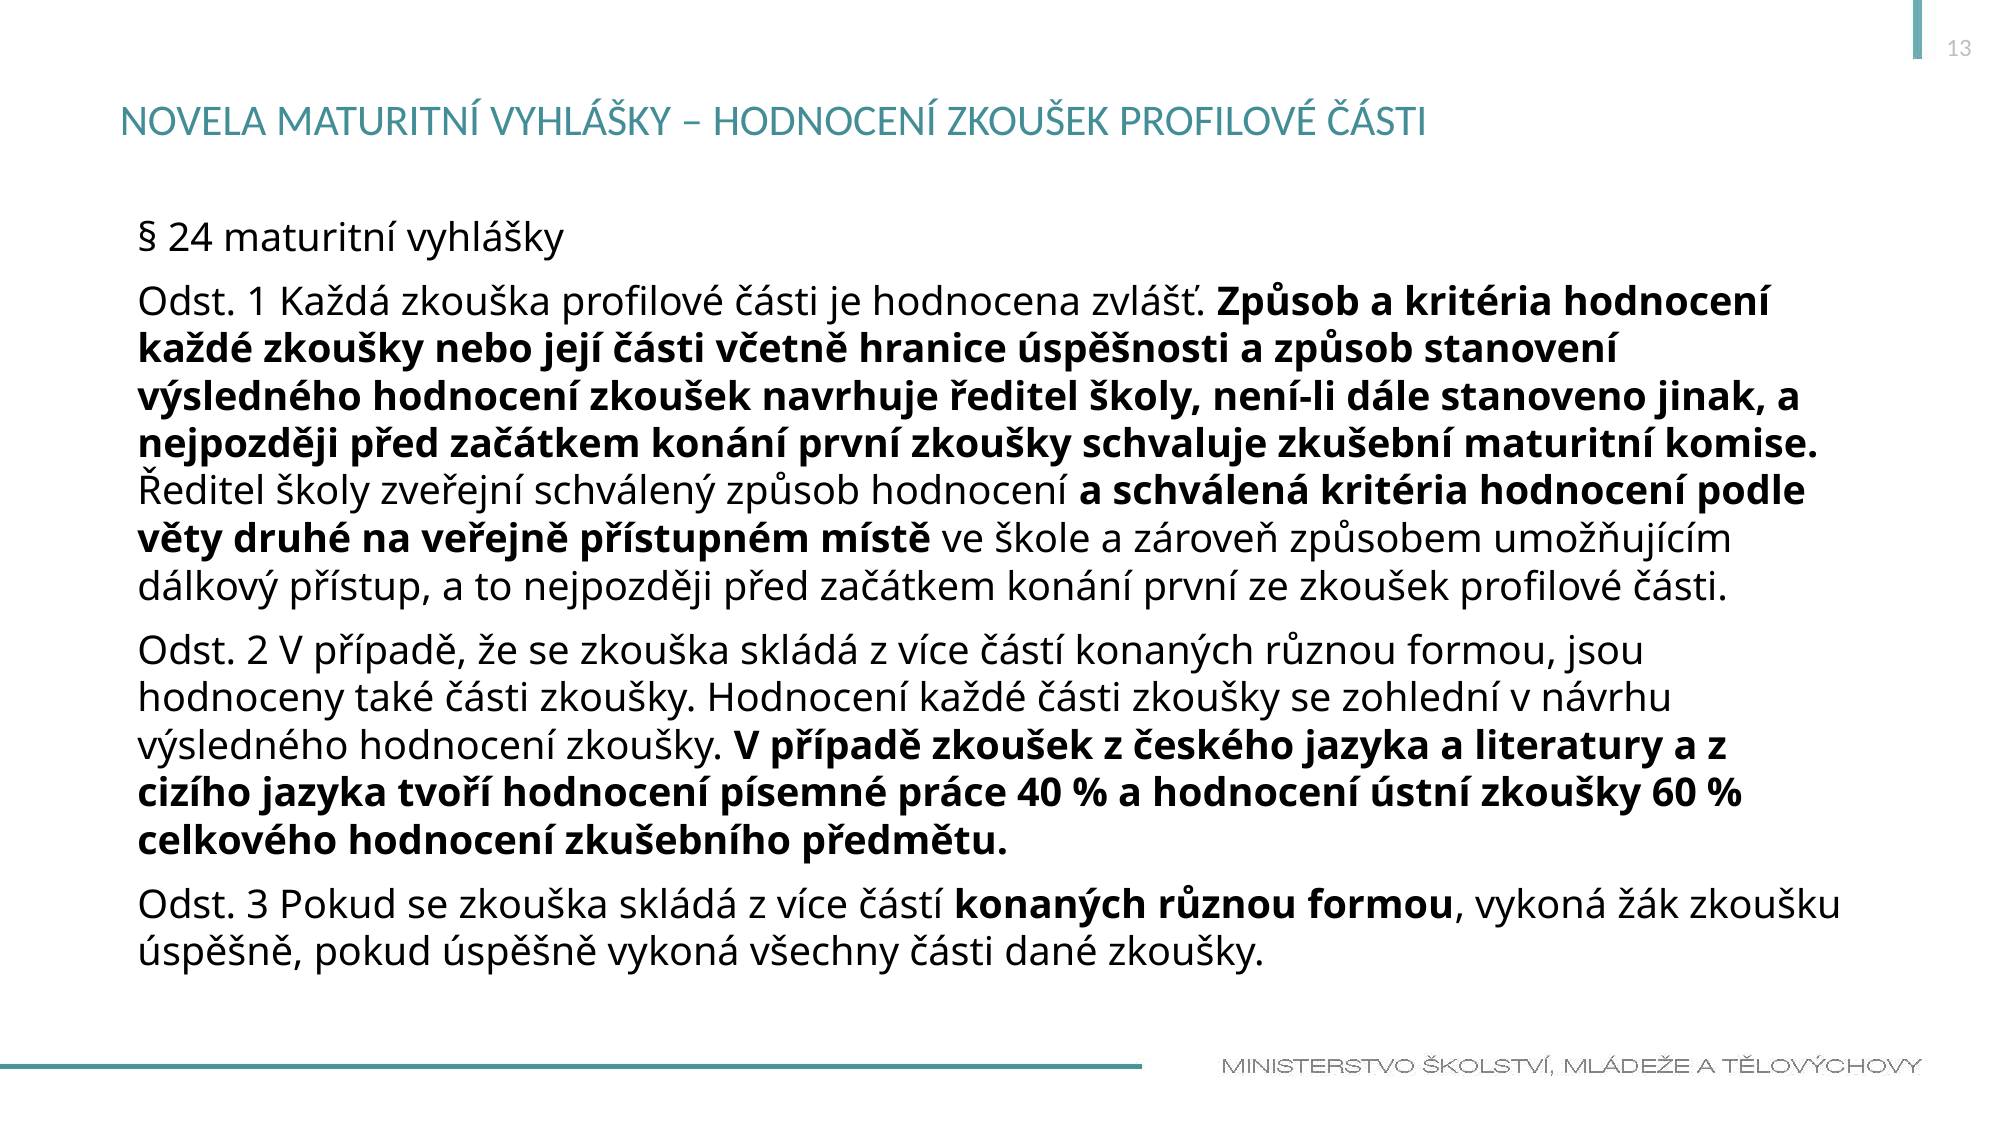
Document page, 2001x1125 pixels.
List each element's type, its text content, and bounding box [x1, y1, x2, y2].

list § 24 maturitní vyhlášky Odst. 1 Každá zkouška profilové části je hodnocena zvlášť. Způsob a kritéria hodnocení každé zkoušky nebo její části včetně hranice úspěšnosti a způsob stanovení výsledného hodnocení zkoušek navrhuje ředitel školy, není-li dále stanoveno jinak, a nejpozději před začátkem konání první zkoušky schvaluje zkušební maturitní komise. Ředitel školy zveřejní schválený způsob hodnocení a schválená kritéria hodnocení podle věty druhé na veřejně přístupném místě ve škole a zároveň způsobem umožňujícím dálkový přístup, a to nejpozději před začátkem konání první ze zkoušek profilové části. Odst. 2 V případě, že se zkouška skládá z více částí konaných různou formou, jsou hodnoceny také části zkoušky. Hodnocení každé části zkoušky se zohlední v návrhu výsledného hodnocení zkoušky. V případě zkoušek z českého jazyka a literatury a z cizího jazyka tvoří hodnocení písemné práce 40 % a hodnocení ústní zkoušky 60 % celkového hodnocení zkušebního předmětu. Odst. 3 Pokud se zkouška skládá z více částí konaných různou formou, vykoná žák zkoušku úspěšně, pokud úspěšně vykoná všechny části dané zkoušky. [119, 211, 1845, 1027]
slide_number 13 [1918, 16, 2000, 77]
picture [0, 0, 2001, 1125]
title Novela maturitní vyhlášky – hodnocení zkoušek profilové části [119, 98, 1898, 201]
